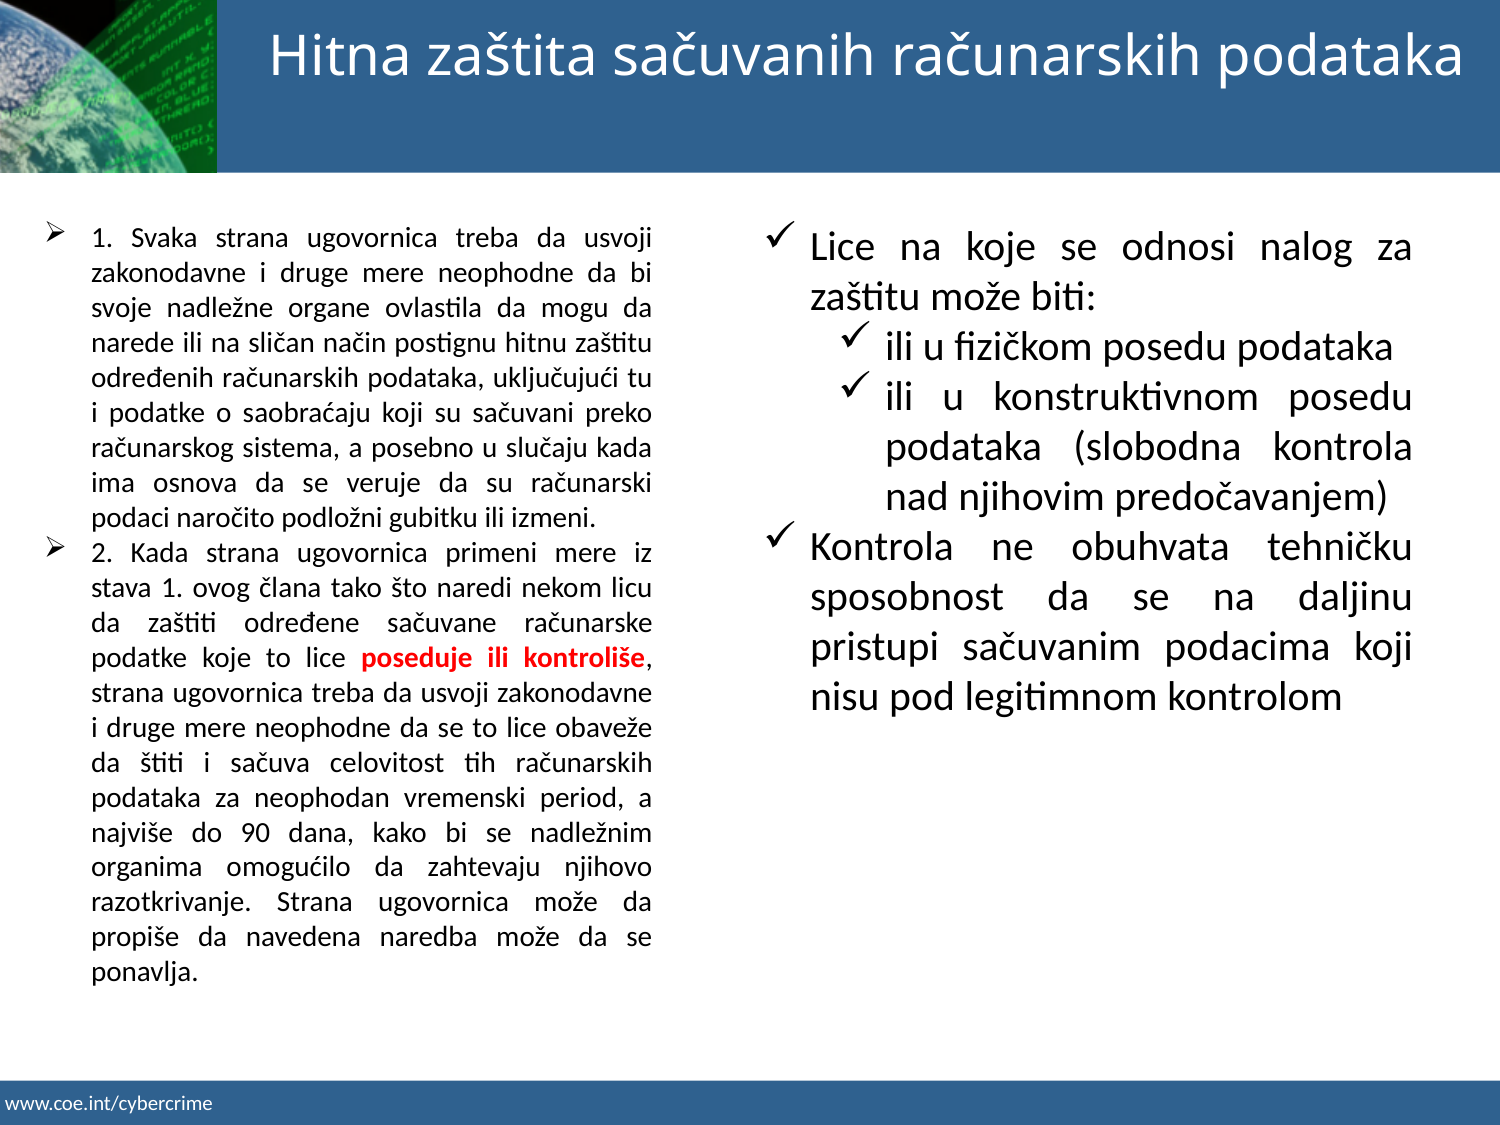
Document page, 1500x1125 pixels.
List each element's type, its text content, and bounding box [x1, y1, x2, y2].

text_box 1. Svaka strana ugovornica treba da usvoji zakonodavne i druge mere neophodne da bi svoje nadležne organe ovlastila da mogu da narede ili na sličan način postignu hitnu zaštitu određenih računarskih podataka, uključujući tu i podatke o saobraćaju koji su sačuvani preko računarskog sistema, a posebno u slučaju kada ima osnova da se veruje da su računarski podaci naročito podložni gubitku ili izmeni. 2. Kada strana ugovornica primeni mere iz stava 1. ovog člana tako što naredi nekom licu da zaštiti određene sačuvane računarske podatke koje to lice poseduje ili kontroliše, strana ugovornica treba da usvoji zakonodavne i druge mere neophodne da se to lice obaveže da štiti i sačuva celovitost tih računarskih podataka za neophodan vremenski period, a najviše do 90 dana, kako bi se nadležnim organima omogućilo da zahtevaju njihovo razotkrivanje. Strana ugovornica može da propiše da navedena naredba može da se ponavlja. [29, 211, 668, 995]
picture [0, 0, 217, 173]
text_box Lice na koje se odnosi nalog za zaštitu može biti: ili u fizičkom posedu podataka ili u konstruktivnom posedu podataka (slobodna kontrola nad njihovim predočavanjem) Kontrola ne obuhvata tehničku sposobnost da se na daljinu pristupi sačuvanim podacima koji nisu pod legitimnom kontrolom [748, 211, 1429, 727]
text_box Hitna zaštita sačuvanih računarskih podataka [227, 11, 1480, 94]
